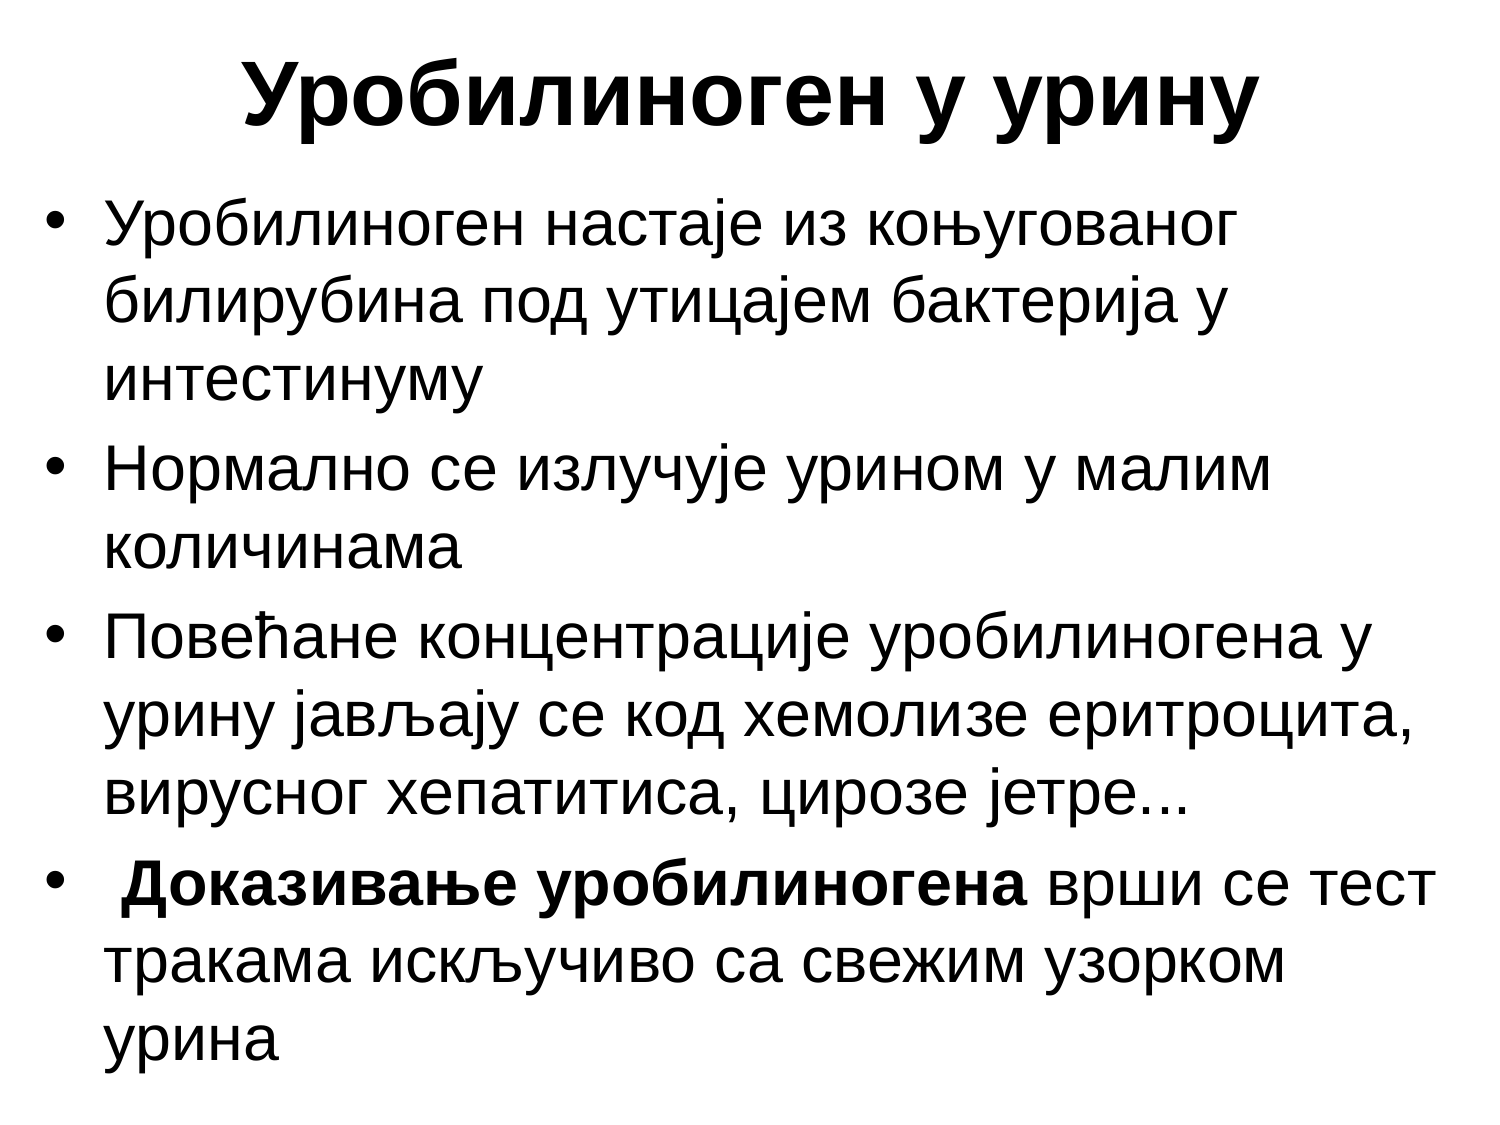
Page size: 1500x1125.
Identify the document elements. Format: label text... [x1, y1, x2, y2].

list Уробилиноген настаје из коњугованог билирубина под утицајем бактерија у интестинуму Нормално се излучује урином у малим количинама Повећане концентрације уробилиногена у урину јављају се код хемолизе еритроцитa, вирусног хепатитиса, цирозе јетре... Доказивање уробилиногена врши се тест тракама искључиво са свежим узорком урина [29, 172, 1459, 1094]
title Уробилиноген у урину [76, 19, 1427, 159]
